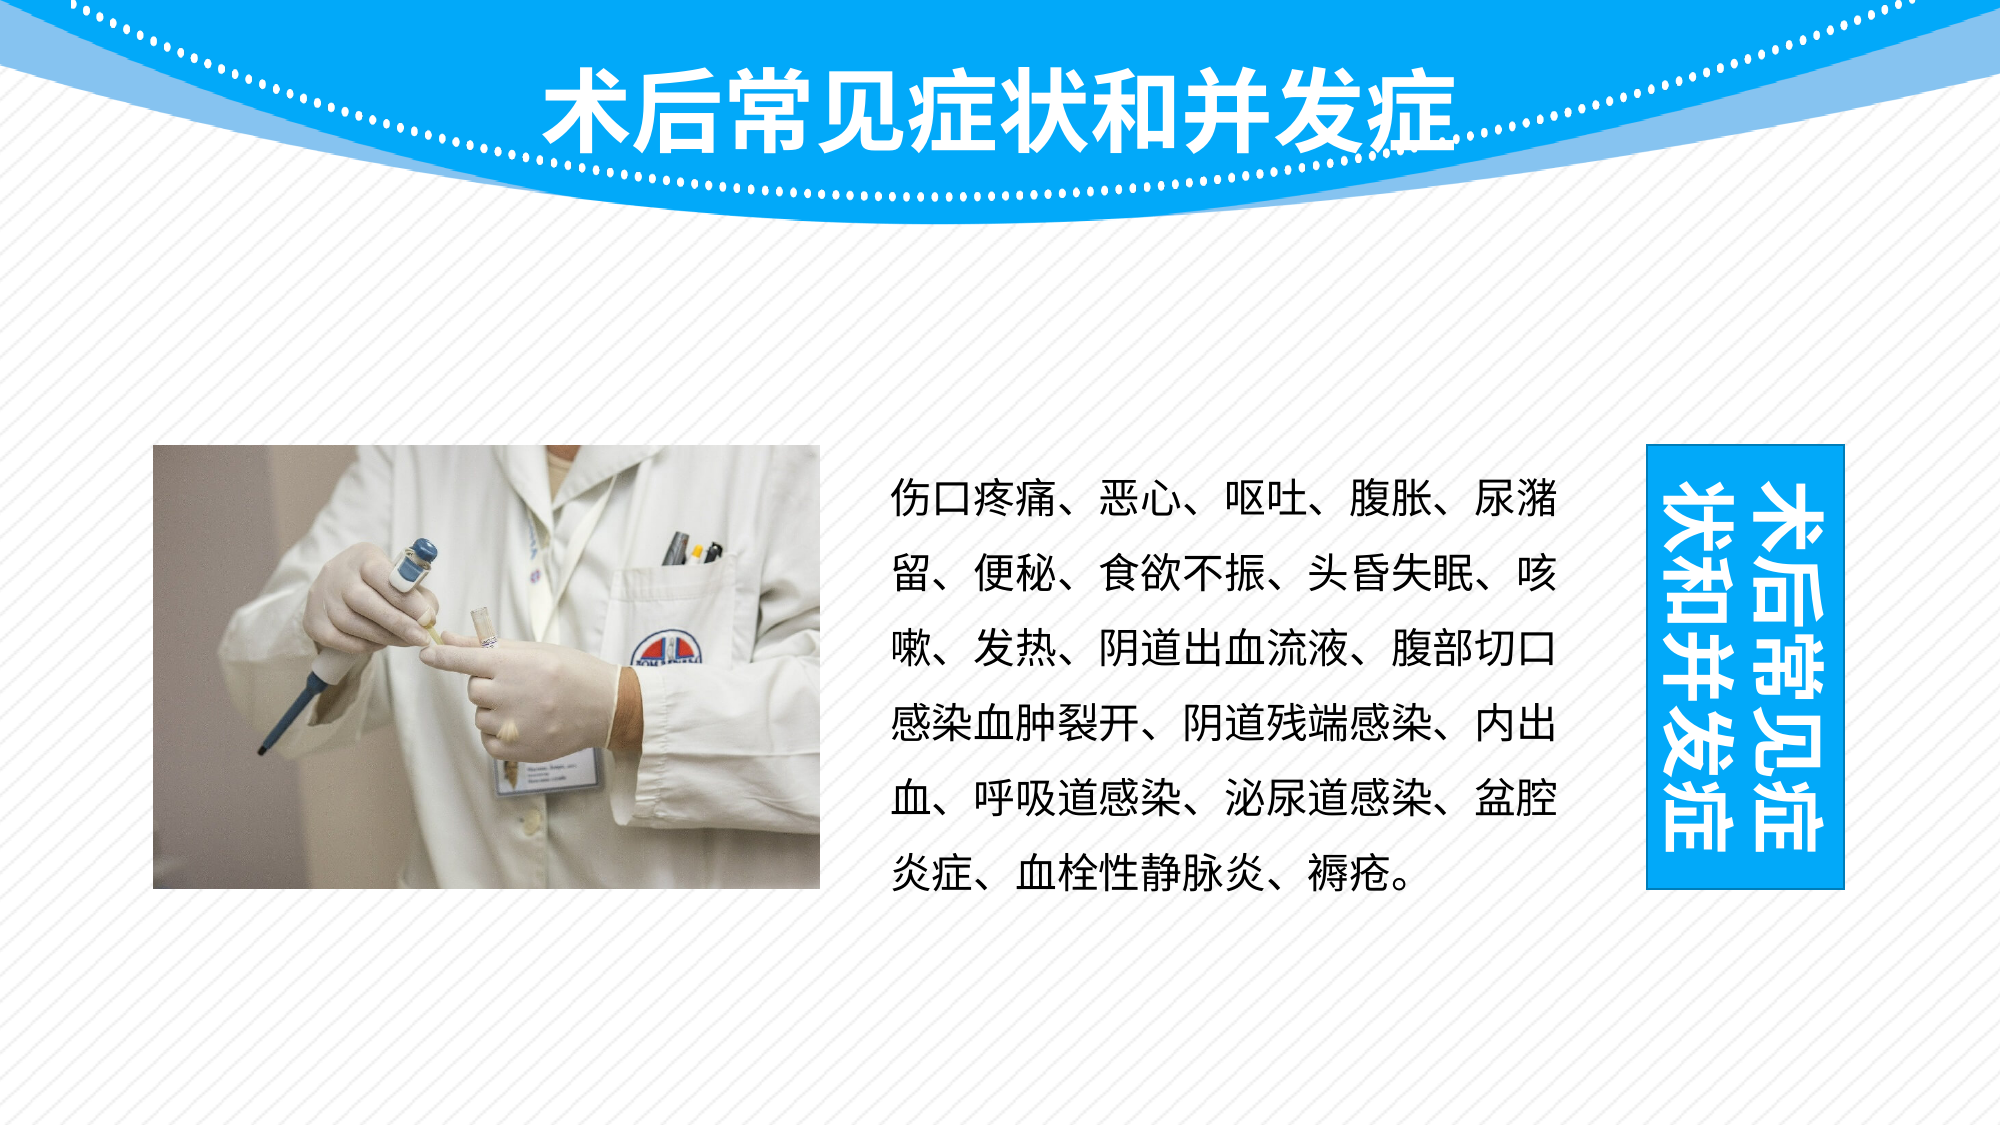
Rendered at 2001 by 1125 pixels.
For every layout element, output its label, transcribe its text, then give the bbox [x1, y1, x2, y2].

picture [1229, 173, 1235, 182]
picture [1495, 125, 1501, 134]
picture [748, 185, 754, 193]
picture [1676, 77, 1682, 85]
picture [1073, 188, 1079, 197]
picture [151, 37, 156, 45]
picture [1896, 0, 1901, 8]
picture [425, 131, 431, 139]
picture [1621, 93, 1626, 101]
picture [1102, 186, 1107, 195]
picture [1704, 68, 1710, 77]
picture [178, 49, 184, 57]
picture [904, 193, 909, 201]
picture [124, 25, 129, 34]
picture [1158, 182, 1164, 190]
picture [205, 60, 211, 68]
picture [1116, 185, 1121, 193]
picture [191, 54, 197, 62]
picture [1059, 189, 1065, 197]
picture [960, 193, 966, 201]
picture [356, 112, 362, 120]
picture [1855, 16, 1860, 24]
picture [777, 187, 782, 196]
picture [246, 75, 252, 83]
picture [1045, 190, 1051, 198]
picture [509, 151, 515, 159]
picture [315, 99, 320, 107]
picture [805, 190, 811, 197]
picture [1173, 180, 1178, 188]
picture [664, 176, 669, 184]
picture [1031, 191, 1037, 199]
picture [847, 191, 853, 199]
picture [84, 7, 89, 15]
picture [1510, 122, 1515, 131]
picture [453, 138, 459, 146]
picture [1759, 50, 1764, 59]
text_box 术后常见症状和并发症 [1646, 444, 1845, 890]
picture [1745, 55, 1751, 63]
picture [467, 141, 473, 149]
picture [1786, 41, 1792, 49]
picture [1635, 89, 1640, 97]
picture [370, 116, 376, 124]
picture [932, 193, 937, 201]
picture [678, 178, 683, 186]
picture [947, 193, 952, 201]
picture [97, 13, 103, 21]
picture [692, 180, 698, 188]
picture [301, 94, 306, 103]
picture [1690, 73, 1695, 81]
picture [1186, 179, 1192, 187]
picture [1003, 192, 1008, 200]
picture [1593, 101, 1599, 109]
picture [1579, 105, 1585, 113]
picture [833, 191, 839, 199]
picture [412, 127, 417, 135]
picture [1773, 46, 1778, 54]
picture [1215, 175, 1220, 184]
picture [1201, 177, 1206, 185]
picture [975, 192, 980, 201]
picture [219, 65, 225, 73]
picture [260, 80, 265, 88]
picture [720, 183, 726, 191]
picture [481, 145, 487, 152]
picture [232, 70, 238, 78]
picture [1827, 26, 1833, 34]
picture [1717, 64, 1723, 73]
picture [1565, 108, 1571, 117]
picture [1882, 6, 1888, 14]
picture [495, 147, 501, 156]
picture [1017, 191, 1023, 199]
picture [1869, 11, 1874, 19]
picture [1841, 21, 1847, 30]
picture [1523, 119, 1529, 127]
picture [819, 190, 825, 198]
picture [1551, 112, 1557, 120]
picture [876, 192, 881, 200]
picture [164, 43, 170, 51]
picture [918, 193, 924, 201]
picture [328, 103, 334, 111]
picture [110, 19, 116, 27]
picture [1537, 115, 1543, 124]
picture [384, 120, 389, 128]
picture [1814, 31, 1819, 39]
picture [440, 134, 445, 143]
picture [1662, 81, 1668, 89]
picture [734, 184, 740, 192]
picture [989, 192, 994, 200]
text_box 伤口疼痛、恶心、呕吐、腹胀、尿潴留、便秘、食欲不振、头昏失眠、咳嗽、发热、阴道出血流液、腹部切口感染血肿裂开、阴道残端感染、内出血、呼吸道感染、泌尿道感染、盆腔炎症、血栓性静脉炎、褥疮。 [875, 439, 1592, 928]
picture [1482, 129, 1487, 137]
picture [0, 0, 2001, 1125]
picture [791, 188, 796, 197]
picture [1800, 36, 1806, 44]
picture [861, 192, 867, 200]
picture [890, 193, 895, 201]
picture [1088, 187, 1093, 196]
picture [1607, 97, 1613, 105]
picture [763, 186, 768, 195]
picture [137, 31, 143, 39]
picture [649, 174, 655, 183]
picture [635, 172, 641, 181]
picture [1130, 184, 1136, 192]
picture [273, 85, 279, 93]
picture [287, 90, 293, 98]
text_box 术后常见症状和并发症 [525, 46, 1473, 172]
picture [1731, 60, 1737, 68]
picture [1649, 85, 1654, 93]
picture [706, 181, 712, 190]
picture [398, 123, 403, 132]
picture [1243, 172, 1249, 180]
picture [1144, 183, 1150, 191]
picture [342, 108, 348, 116]
